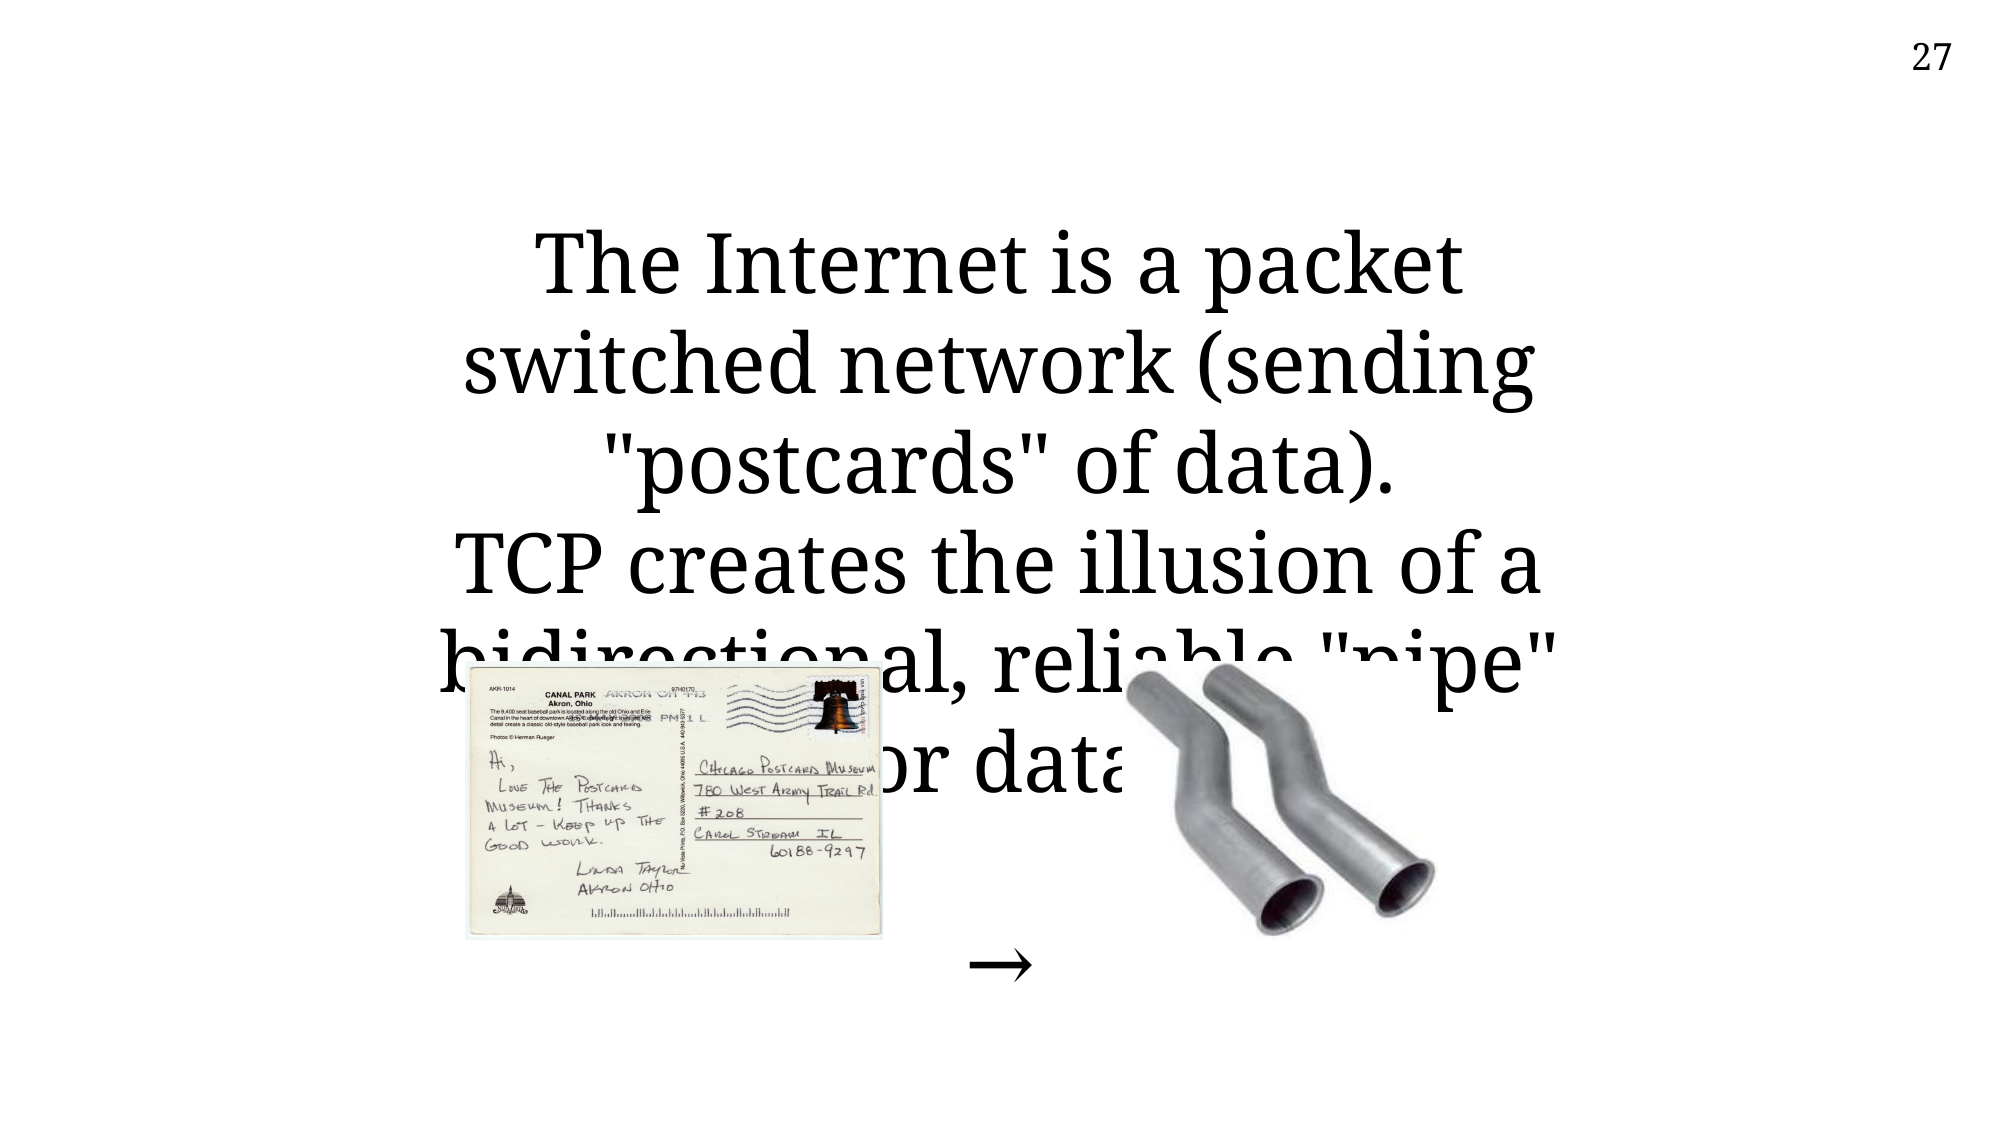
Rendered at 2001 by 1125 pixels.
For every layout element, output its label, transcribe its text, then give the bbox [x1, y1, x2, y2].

picture [465, 661, 883, 940]
text_box The Internet is a packet switched network (sending "postcards" of data). TCP creates the illusion of a bidirectional, reliable "pipe" for data. → [359, 202, 1641, 1117]
picture [1122, 661, 1438, 940]
